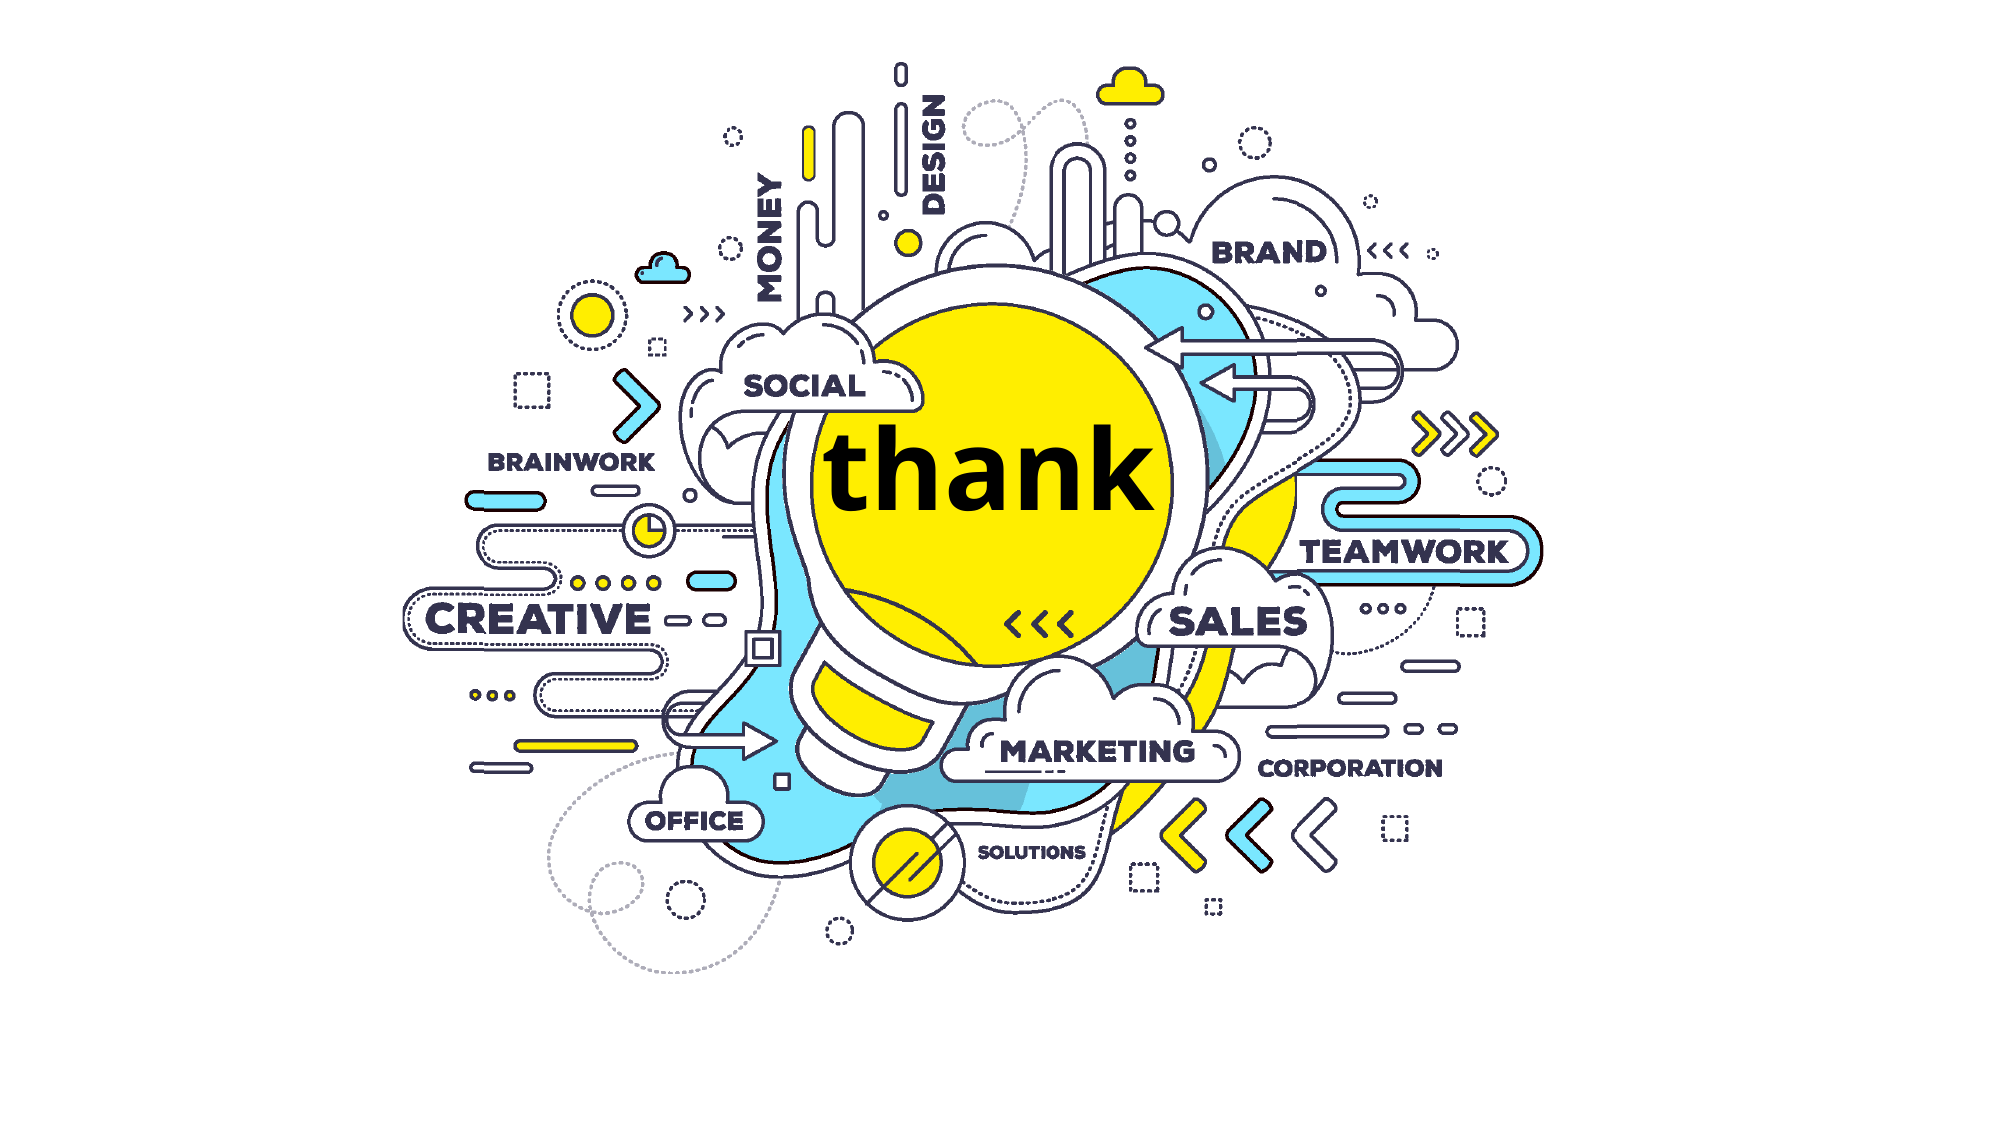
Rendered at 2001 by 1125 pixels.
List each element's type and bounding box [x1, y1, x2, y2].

picture [402, 60, 1544, 974]
